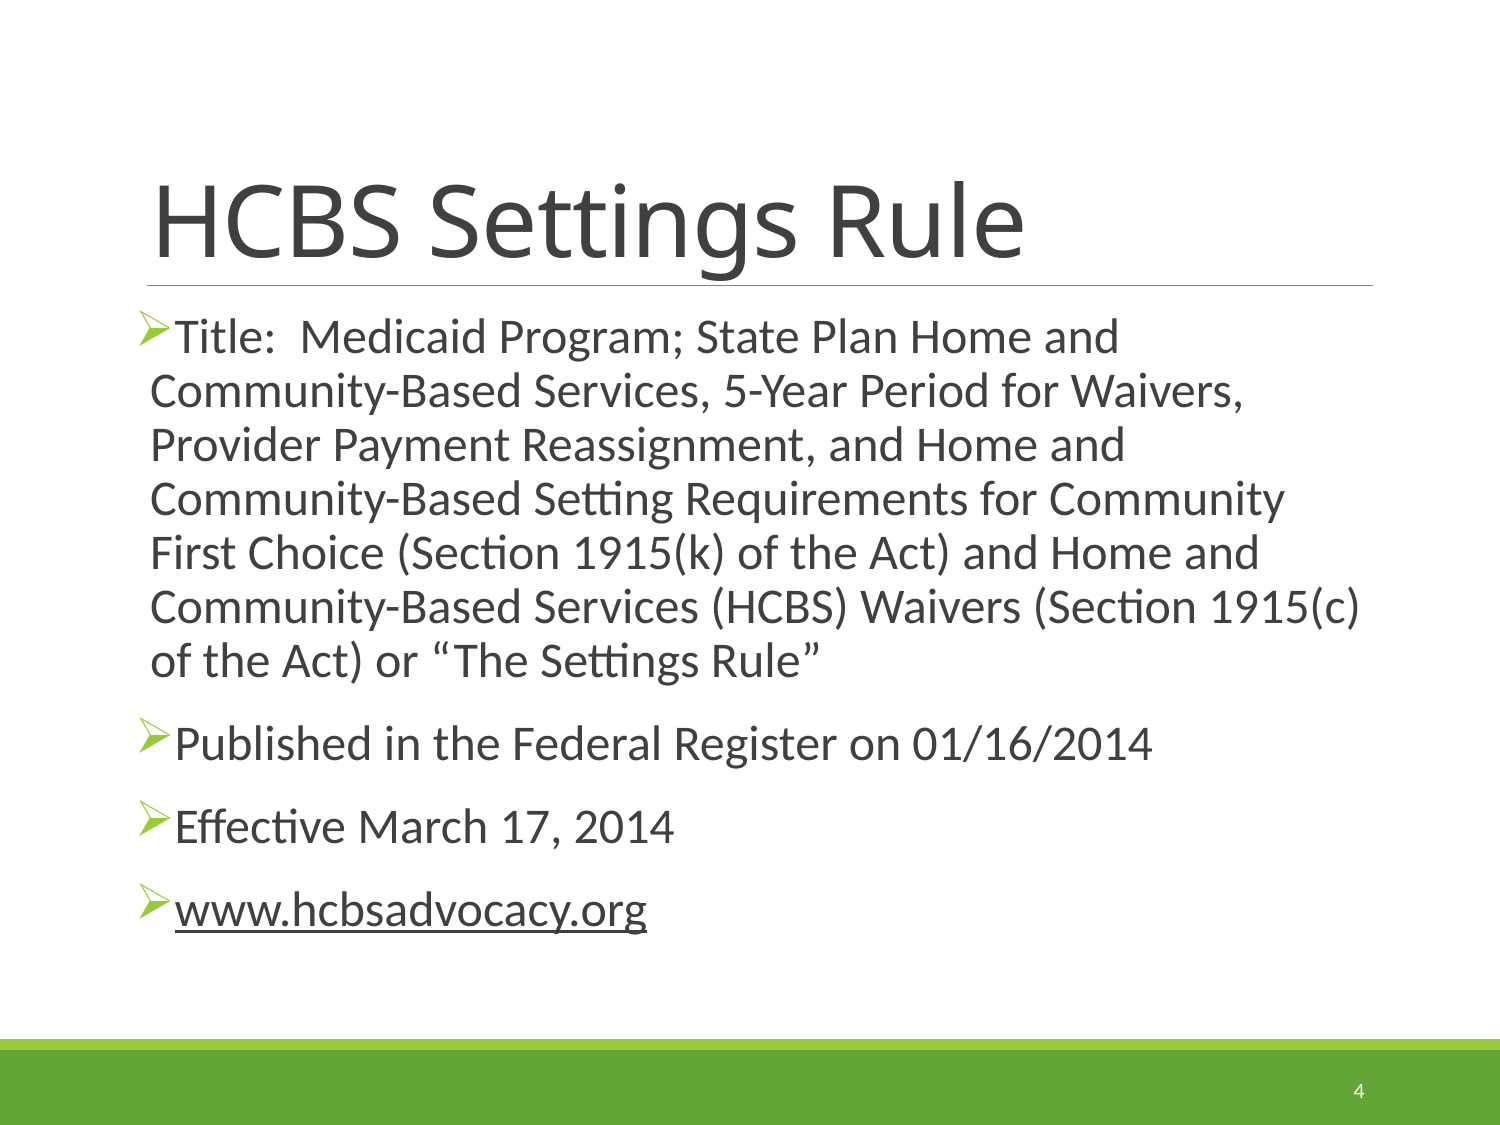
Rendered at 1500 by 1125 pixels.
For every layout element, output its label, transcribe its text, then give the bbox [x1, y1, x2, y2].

slide_number 4 [1218, 1059, 1380, 1120]
title HCBS Settings Rule [135, 47, 1373, 285]
list Title: Medicaid Program; State Plan Home and Community-Based Services, 5-Year Period for Waivers, Provider Payment Reassignment, and Home and Community-Based Setting Requirements for Community First Choice (Section 1915(k) of the Act) and Home and Community-Based Services (HCBS) Waivers (Section 1915(c) of the Act) or “The Settings Rule” Published in the Federal Register on 01/16/2014 Effective March 17, 2014 www.hcbsadvocacy.org [135, 302, 1373, 963]
